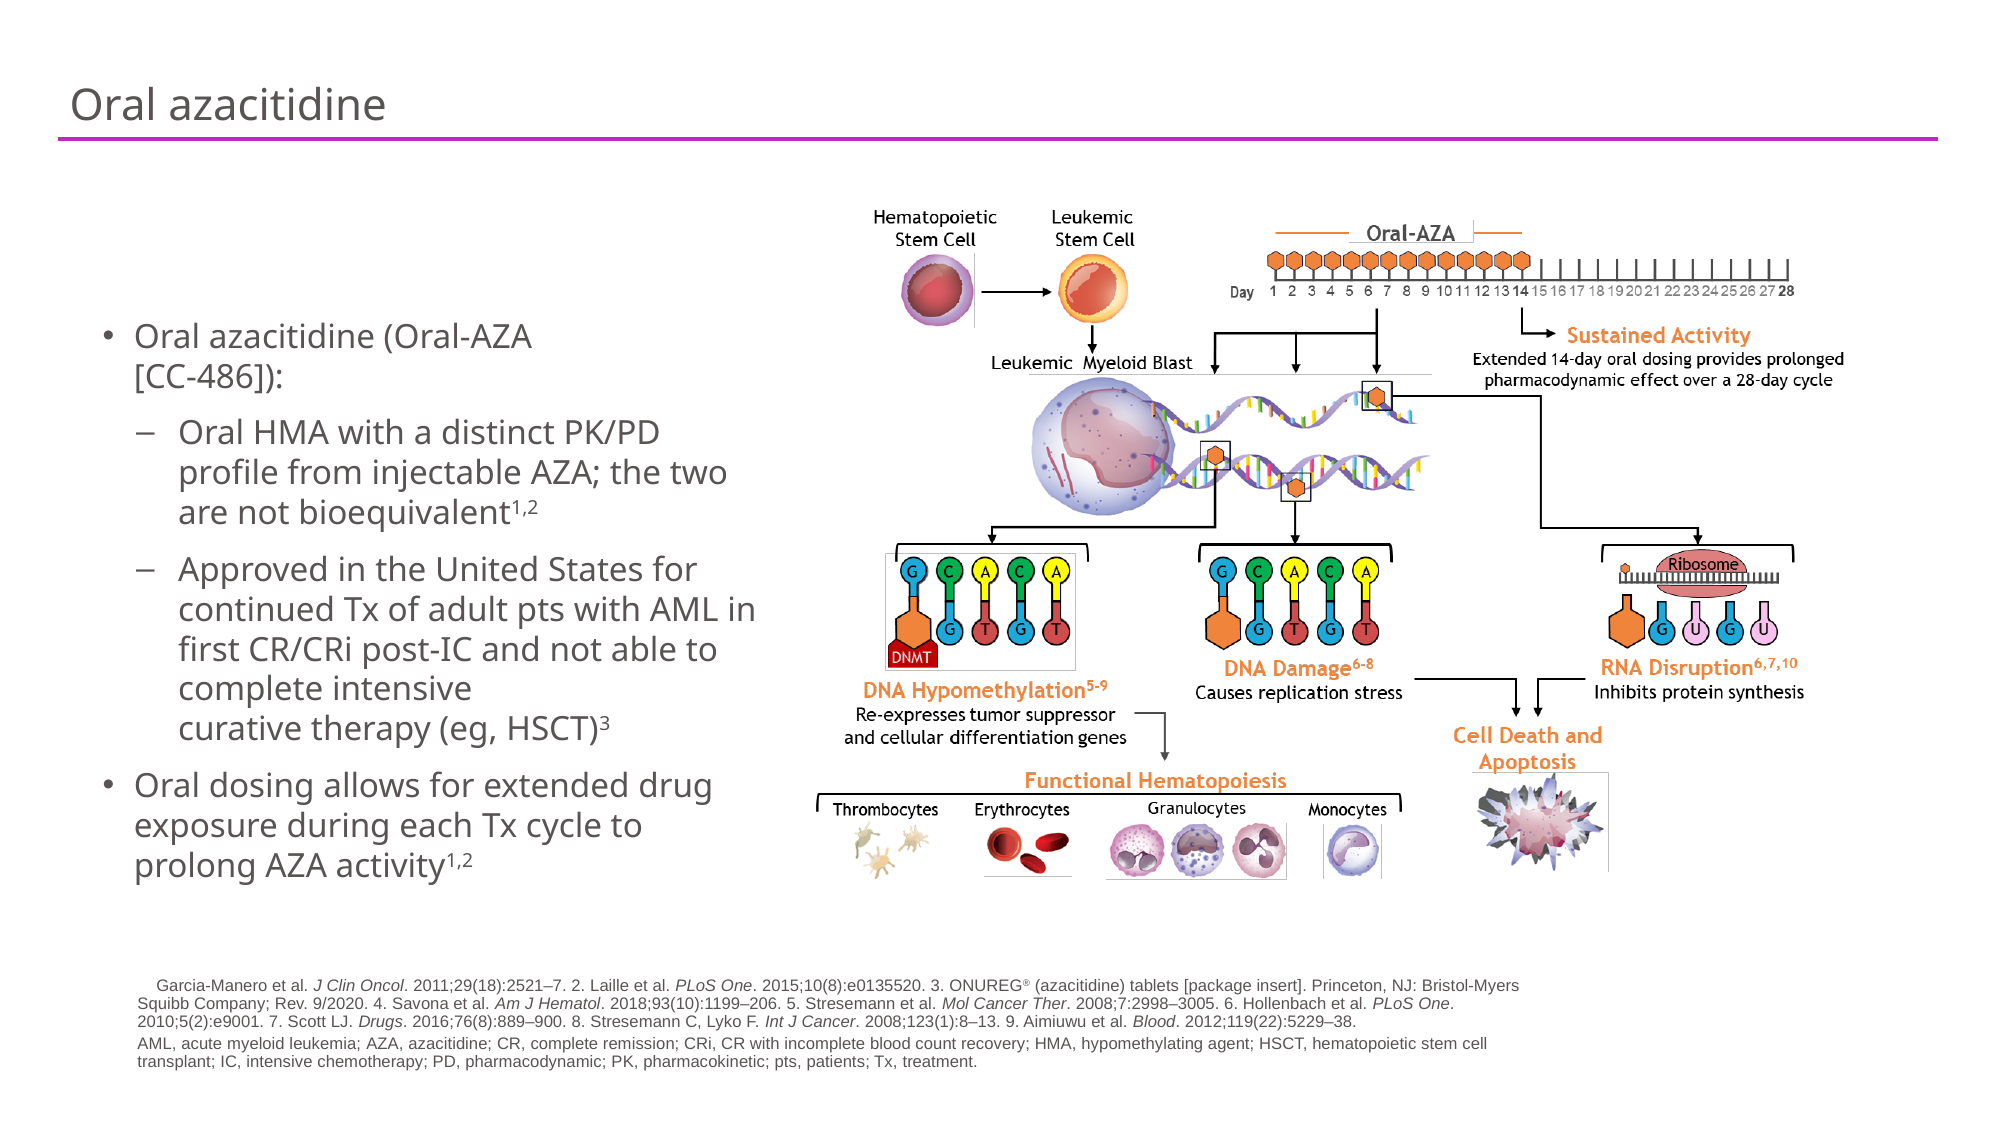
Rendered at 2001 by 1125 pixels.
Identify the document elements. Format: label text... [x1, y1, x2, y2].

text_box 1. Garcia-Manero et al. J Clin Oncol. 2011;29(18):2521–7. 2. Laille et al. PLoS One. 2015;10(8):e0135520. 3. ONUREG® (azacitidine) tablets [package insert]. Princeton, NJ: Bristol-Myers Squibb Company; Rev. 9/2020. 4. Savona et al. Am J Hematol. 2018;93(10):1199–206. 5. Stresemann et al. Mol Cancer Ther. 2008;7:2998–3005. 6. Hollenbach et al. PLoS One. 2010;5(2):e9001. 7. Scott LJ. Drugs. 2016;76(8):889–900. 8. Stresemann C, Lyko F. Int J Cancer. 2008;123(1):8–13. 9. Aimiuwu et al. Blood. 2012;119(22):5229–38. AML, acute myeloid leukemia; AZA, azacitidine; CR, complete remission; CRi, CR with incomplete blood count recovery; HMA, hypomethylating agent; HSCT, hematopoietic stem cell transplant; IC, intensive chemotherapy; PD, pharmacodynamic; PK, pharmacokinetic; pts, patients; Tx, treatment. [137, 976, 1526, 1072]
picture [799, 199, 1860, 884]
title Oral azacitidine [62, 26, 1938, 138]
list Oral azacitidine (Oral-AZA [CC-486]): Oral HMA with a distinct PK/PD profile from injectable AZA; the two are not bioequivalent1,2 Approved in the United States for continued Tx of adult pts with AML in first CR/CRi post-IC and not able to complete intensive curative therapy (eg, HSCT)3 Oral dosing allows for extended drug exposure during each Tx cycle to prolong AZA activity1,2 [87, 307, 784, 841]
